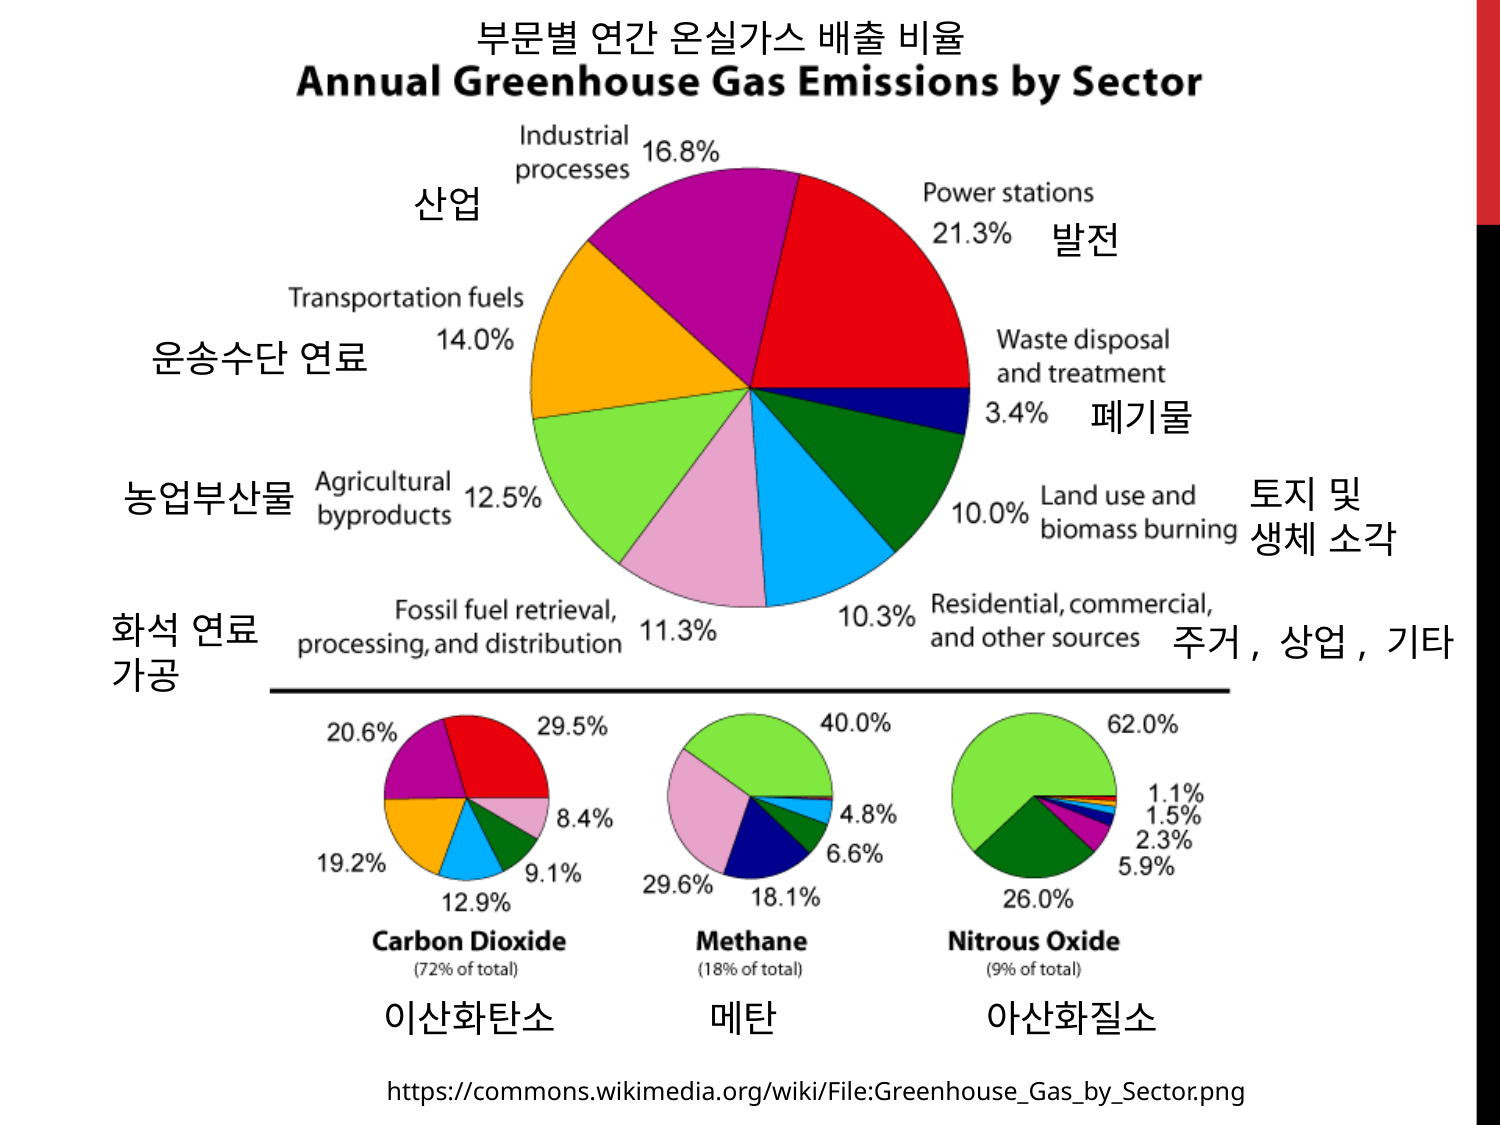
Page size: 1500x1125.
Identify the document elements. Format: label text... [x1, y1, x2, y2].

text_box 부문별 연간 온실가스 배출 비율 [461, 7, 982, 39]
text_box https://commons.wikimedia.org/wiki/File:Greenhouse_Gas_by_Sector.png [371, 1068, 1350, 1114]
text_box 이산화탄소 [368, 993, 572, 1048]
text_box 메탄 [694, 993, 794, 1048]
picture [241, 45, 1259, 989]
text_box 화석 연료 가공 [96, 599, 240, 705]
text_box 농업부산물 [109, 467, 240, 528]
text_box 토지 및 생체 소각 [1268, 463, 1413, 569]
text_box 아산화질소 [971, 993, 1174, 1048]
text_box 주거, 상업, 기타 [1268, 611, 1470, 671]
text_box 운송수단 연료 [136, 327, 240, 388]
